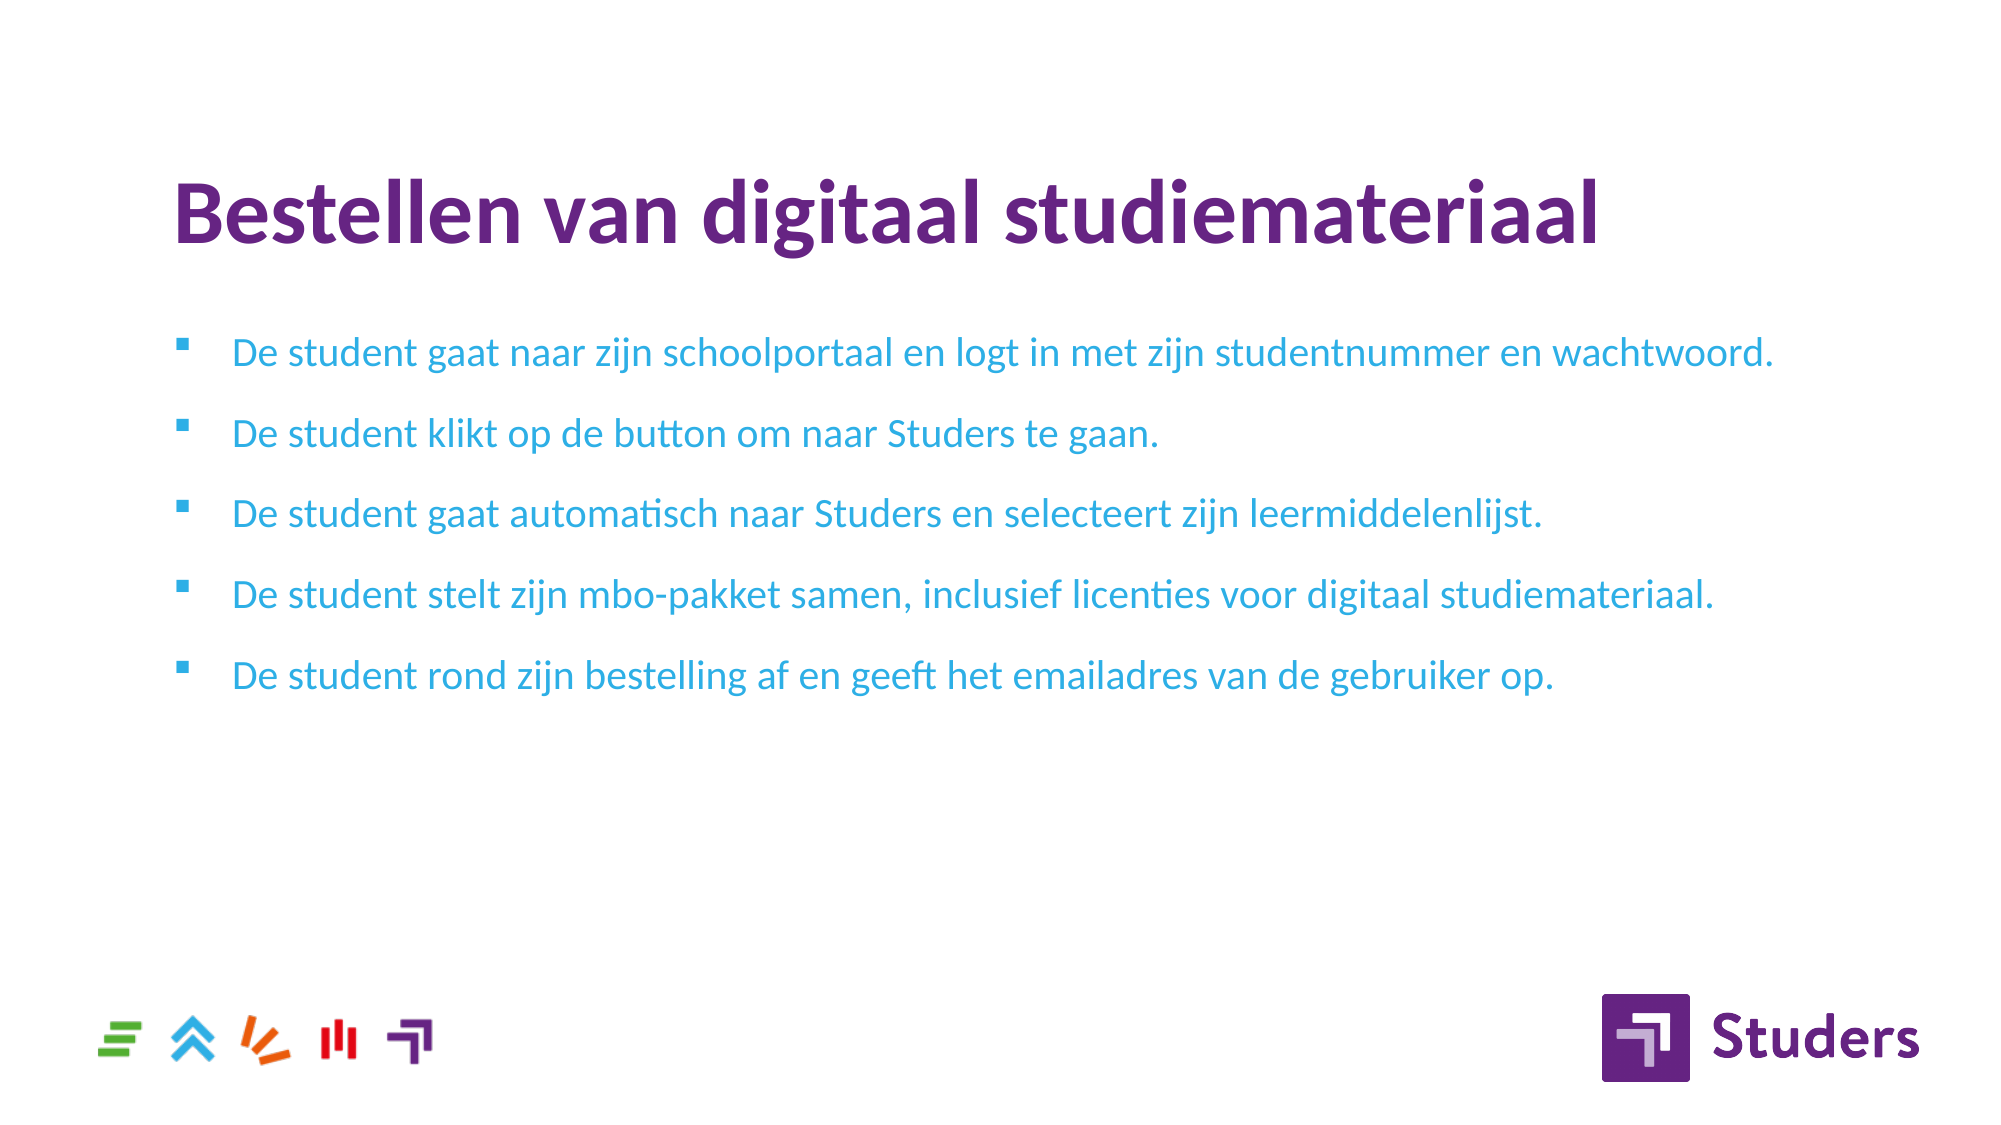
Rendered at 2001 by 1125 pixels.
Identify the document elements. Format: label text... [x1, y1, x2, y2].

list De student gaat naar zijn schoolportaal en logt in met zijn studentnummer en wachtwoord. De student klikt op de button om naar Studers te gaan. De student gaat automatisch naar Studers en selecteert zijn leermiddelenlijst. De student stelt zijn mbo-pakket samen, inclusief licenties voor digitaal studiemateriaal. De student rond zijn bestelling af en geeft het emailadres van de gebruiker op. [173, 314, 1827, 894]
title Bestellen van digitaal studiemateriaal [173, 147, 1827, 290]
picture [91, 994, 448, 1106]
picture [1602, 994, 1940, 1082]
